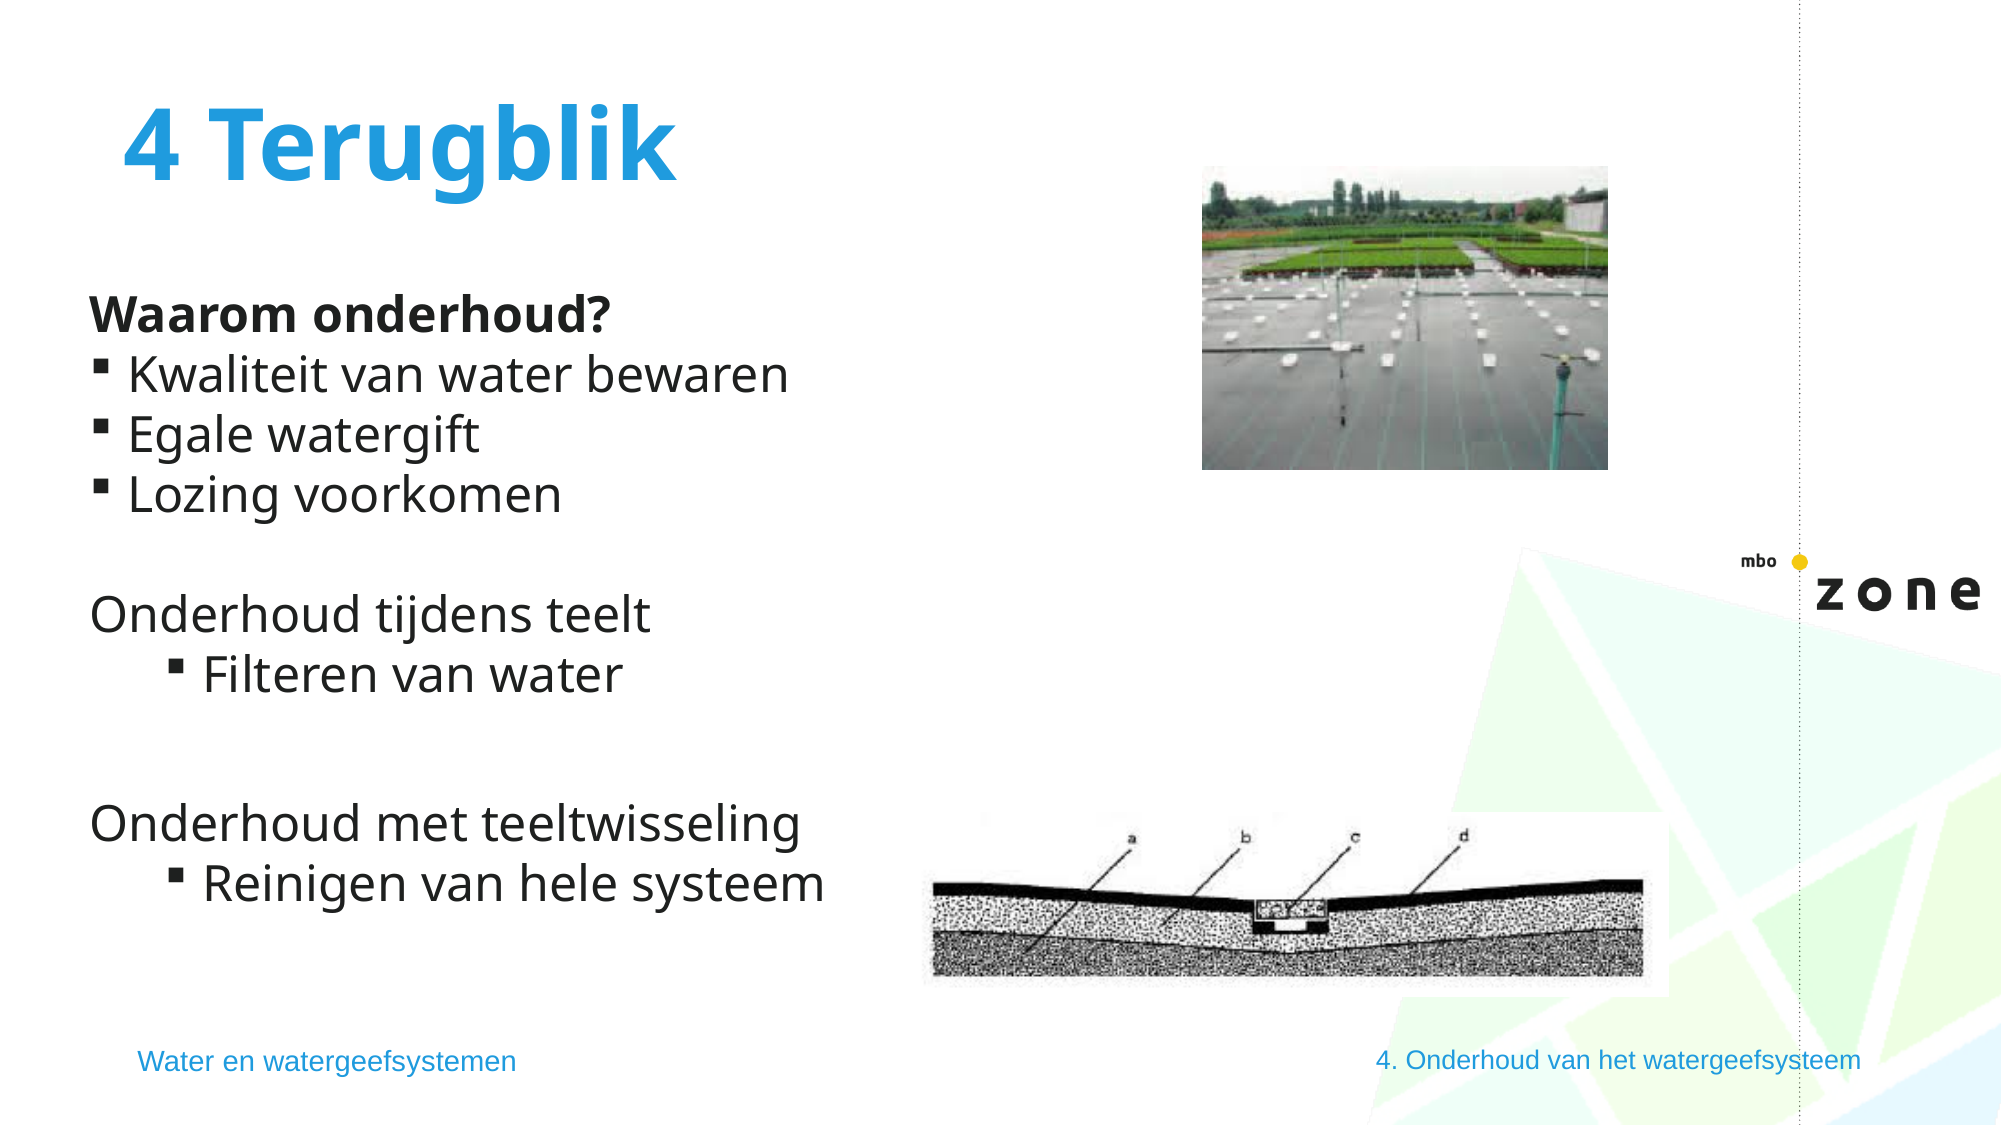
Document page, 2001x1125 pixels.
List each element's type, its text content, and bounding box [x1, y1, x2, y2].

list Water en watergeefsystemen [137, 1042, 639, 1103]
list 4. Onderhoud van het watergeefsysteem [1334, 1042, 1863, 1103]
title 4 Terugblik [124, 94, 1607, 272]
picture [908, 0, 2001, 1125]
list Waarom onderhoud? Kwaliteit van water bewaren Egale watergift Lozing voorkomen Onderhoud tijdens teelt Filteren van water Onderhoud met teeltwisseling Reinigen van hele systeem [89, 282, 1360, 997]
